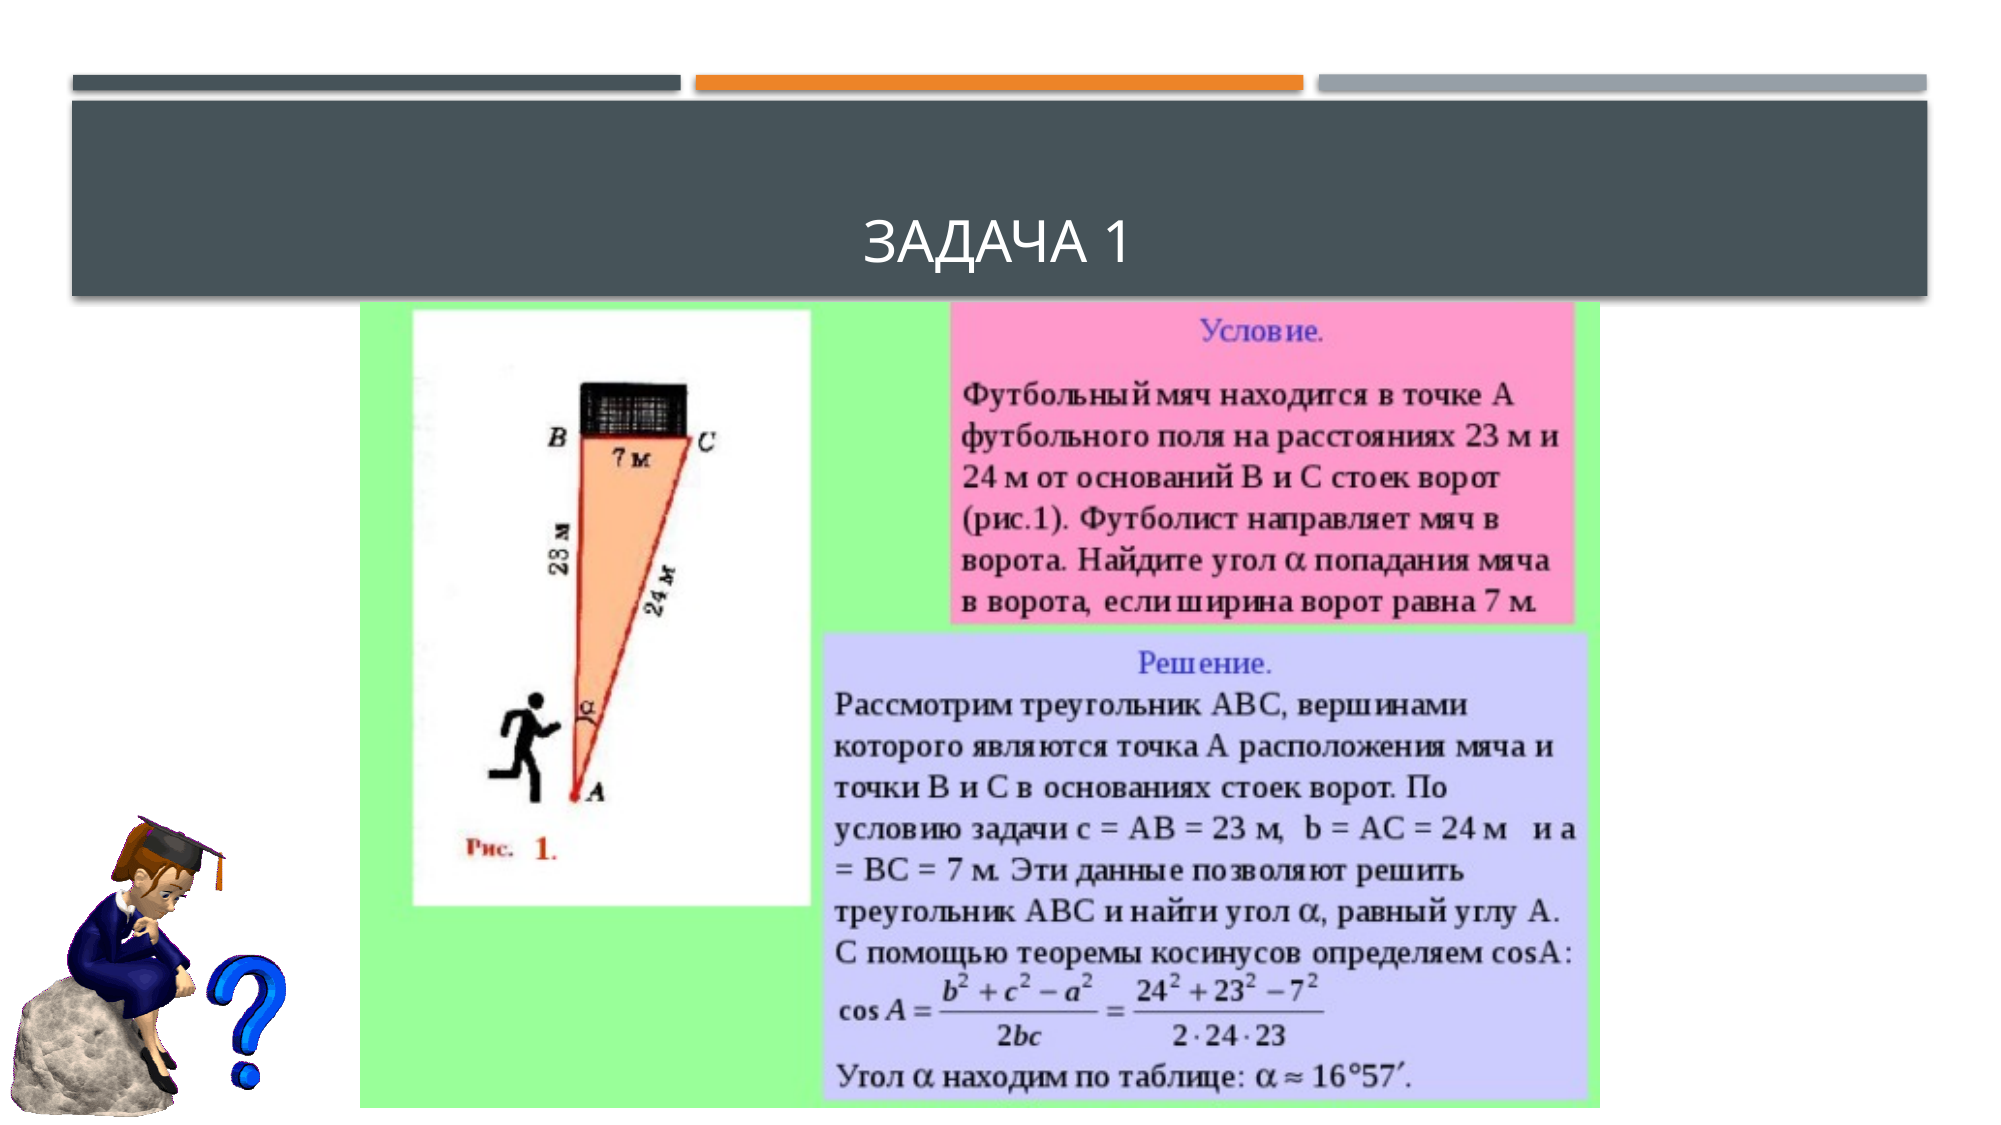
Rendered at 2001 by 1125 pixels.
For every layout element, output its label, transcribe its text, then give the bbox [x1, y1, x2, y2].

picture [0, 805, 307, 1125]
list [359, 302, 1600, 1109]
title Задача 1 [95, 115, 1905, 282]
